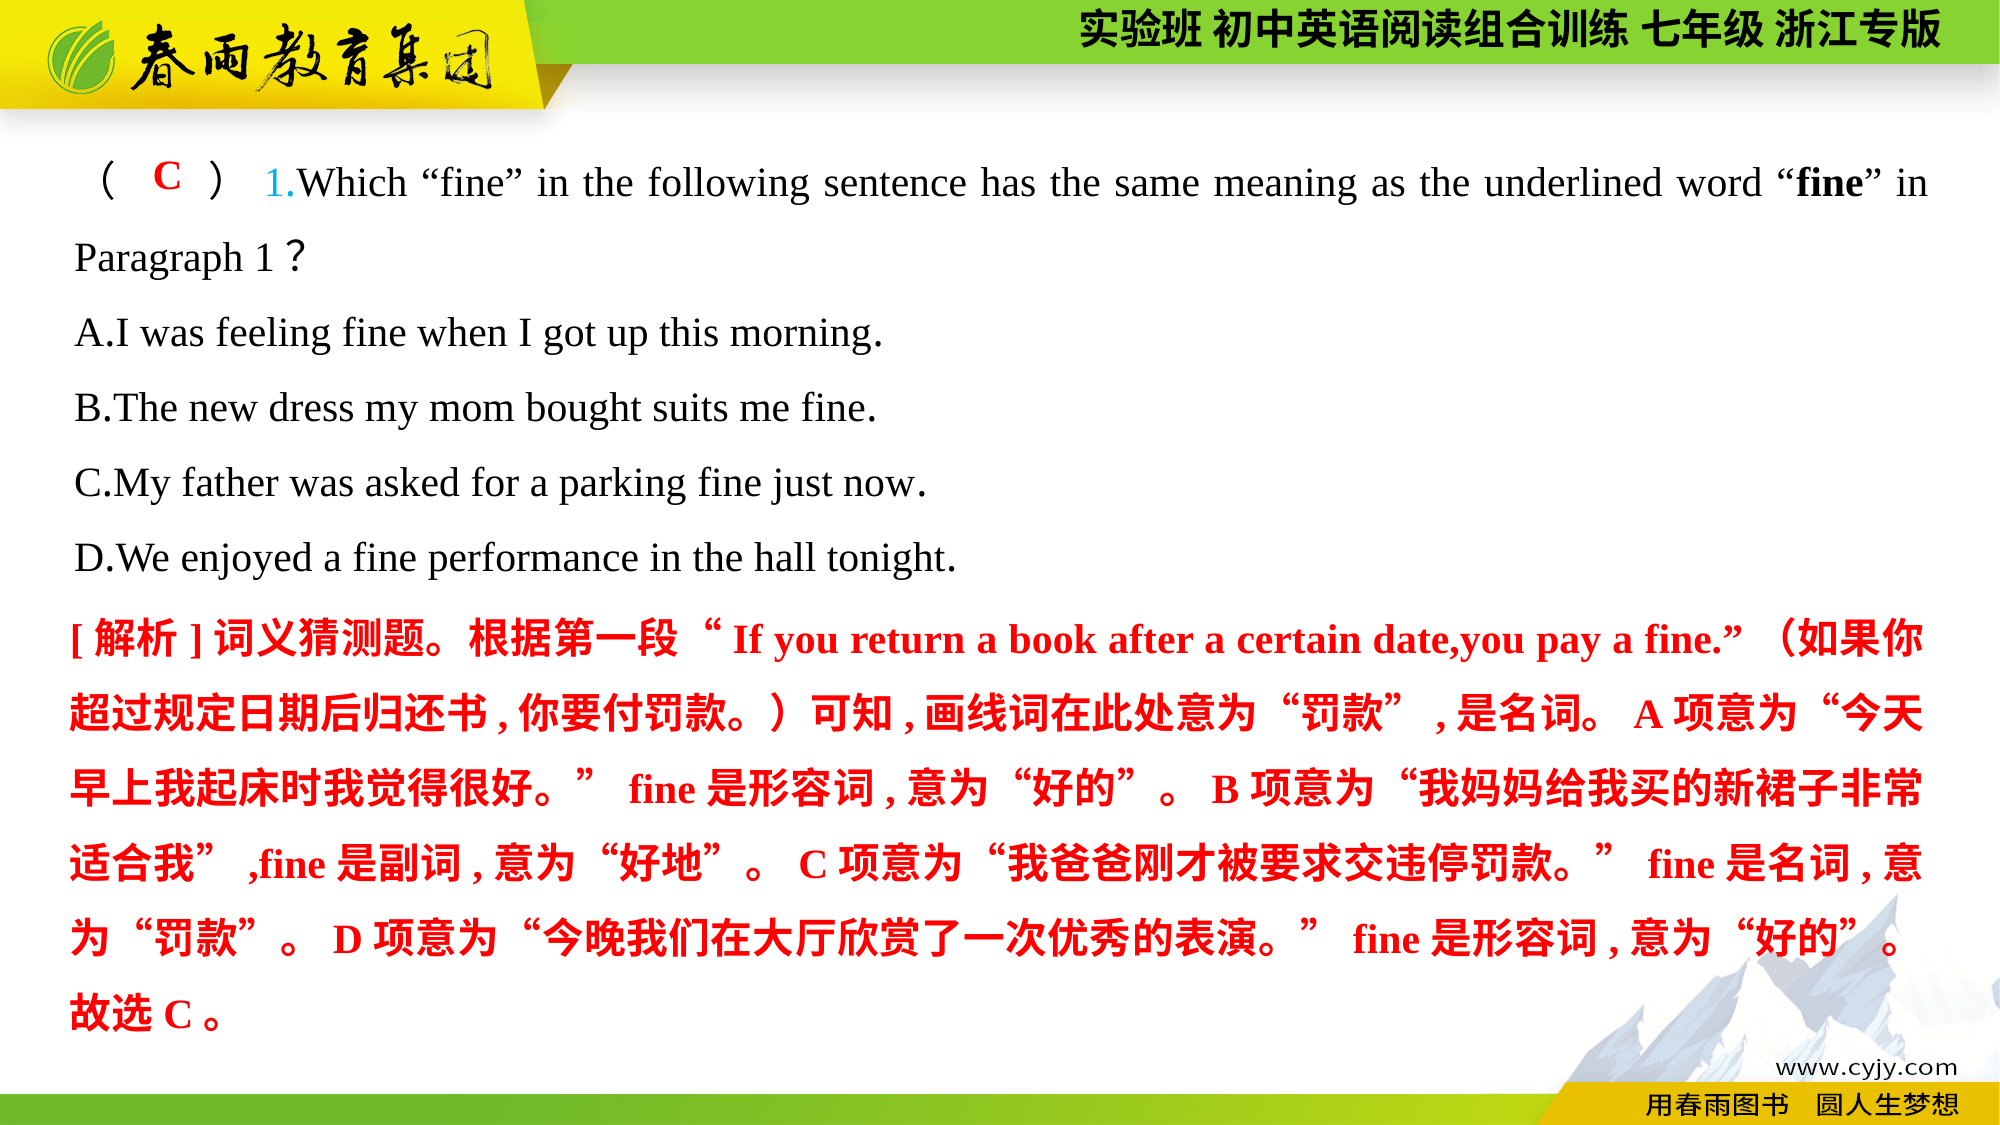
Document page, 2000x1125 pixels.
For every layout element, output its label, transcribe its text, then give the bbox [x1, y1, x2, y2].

text_box [解析]词义猜测题。根据第一段“If you return a book after a certain date,you pay a fine.”（如果你超过规定日期后归还书,你要付罚款。）可知,画线词在此处意为“罚款”,是名词。A项意为“今天早上我起床时我觉得很好。”fine是形容词,意为“好的”。B项意为“我妈妈给我买的新裙子非常适合我”,fine是副词,意为“好地”。C项意为“我爸爸刚才被要求交违停罚款。”fine是名词,意为“罚款”。D项意为“今晚我们在大厅欣赏了一次优秀的表演。”fine是形容词,意为“好的”。故选C。 [54, 579, 1939, 1045]
list （ ）1.Which “fine” in the following sentence has the same meaning as the underlined word “fine” in Paragraph 1？ A.I was feeling fine when I got up this morning. B.The new dress my mom bought suits me fine. C.My father was asked for a parking fine just now. D.We enjoyed a fine performance in the hall tonight. [59, 122, 1944, 583]
picture [0, 0, 2000, 1125]
text_box C [137, 140, 198, 205]
